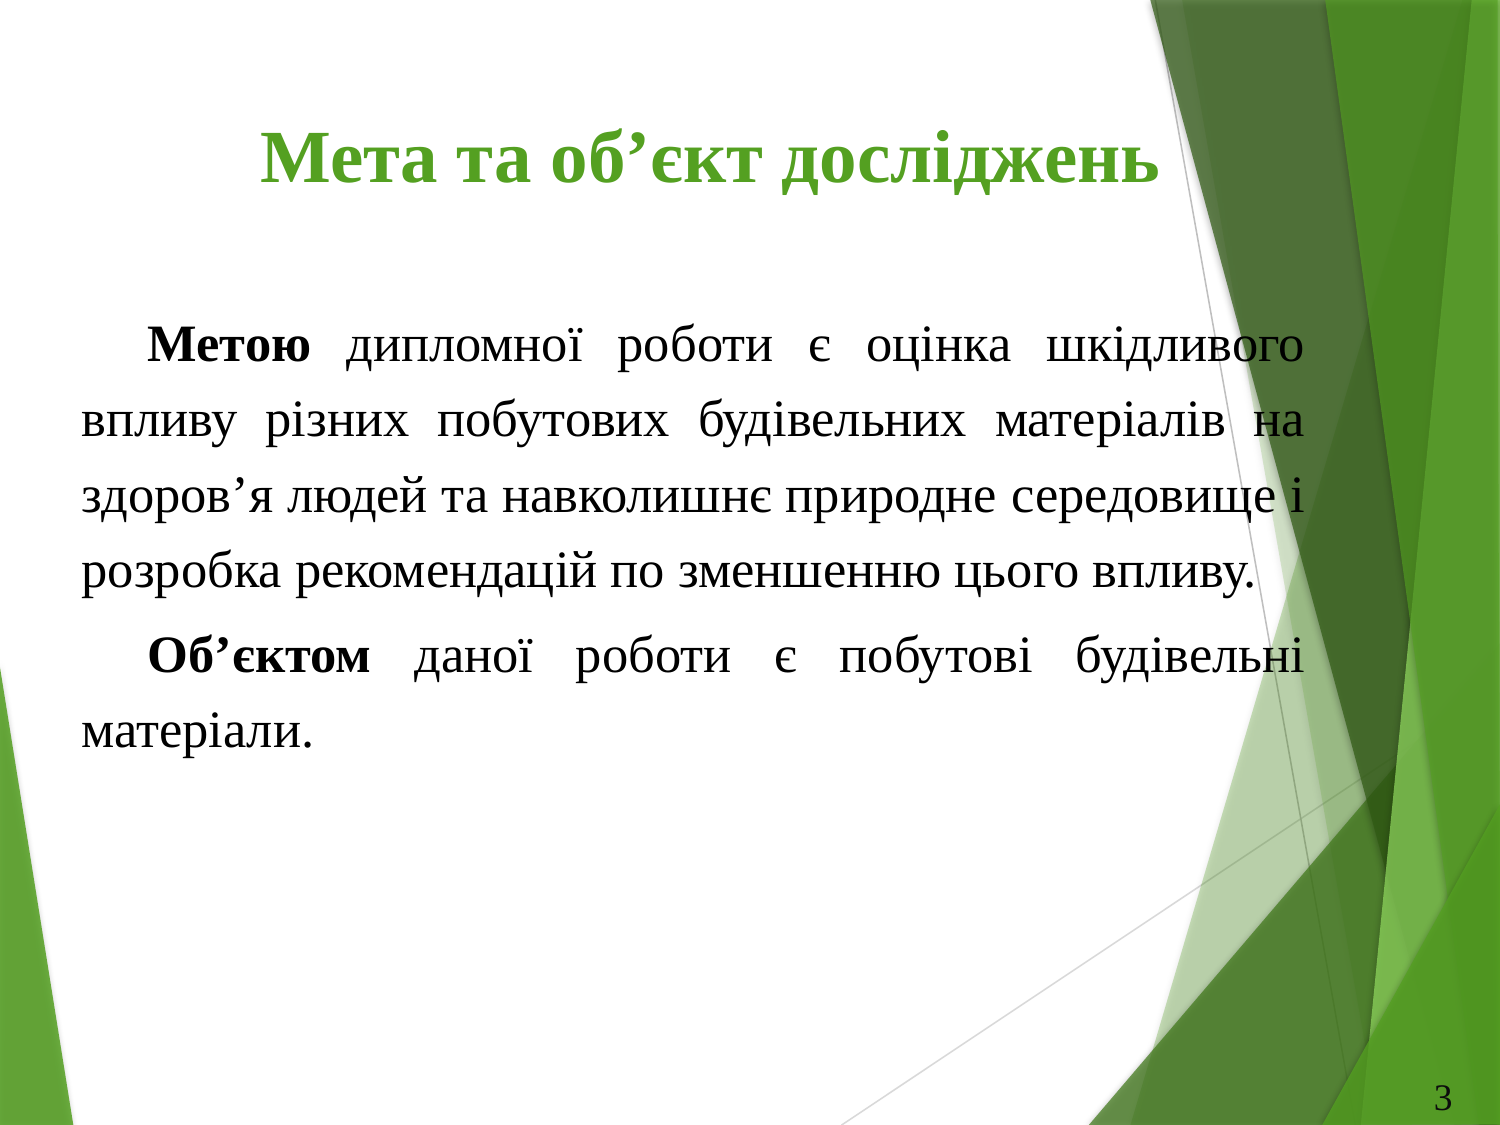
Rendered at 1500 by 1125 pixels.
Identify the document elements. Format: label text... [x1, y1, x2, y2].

slide_number 3 [1408, 1065, 1468, 1125]
list Метою дипломної роботи є оцінка шкідливого впливу різних побутових будівельних матеріалів на здоров’я людей та навколишнє природне середовище і розробка рекомендацій по зменшенню цього впливу. Об’єктом даної роботи є побутові будівельні матеріали. [66, 288, 1321, 853]
title Мета та об’єкт досліджень [44, 99, 1377, 229]
